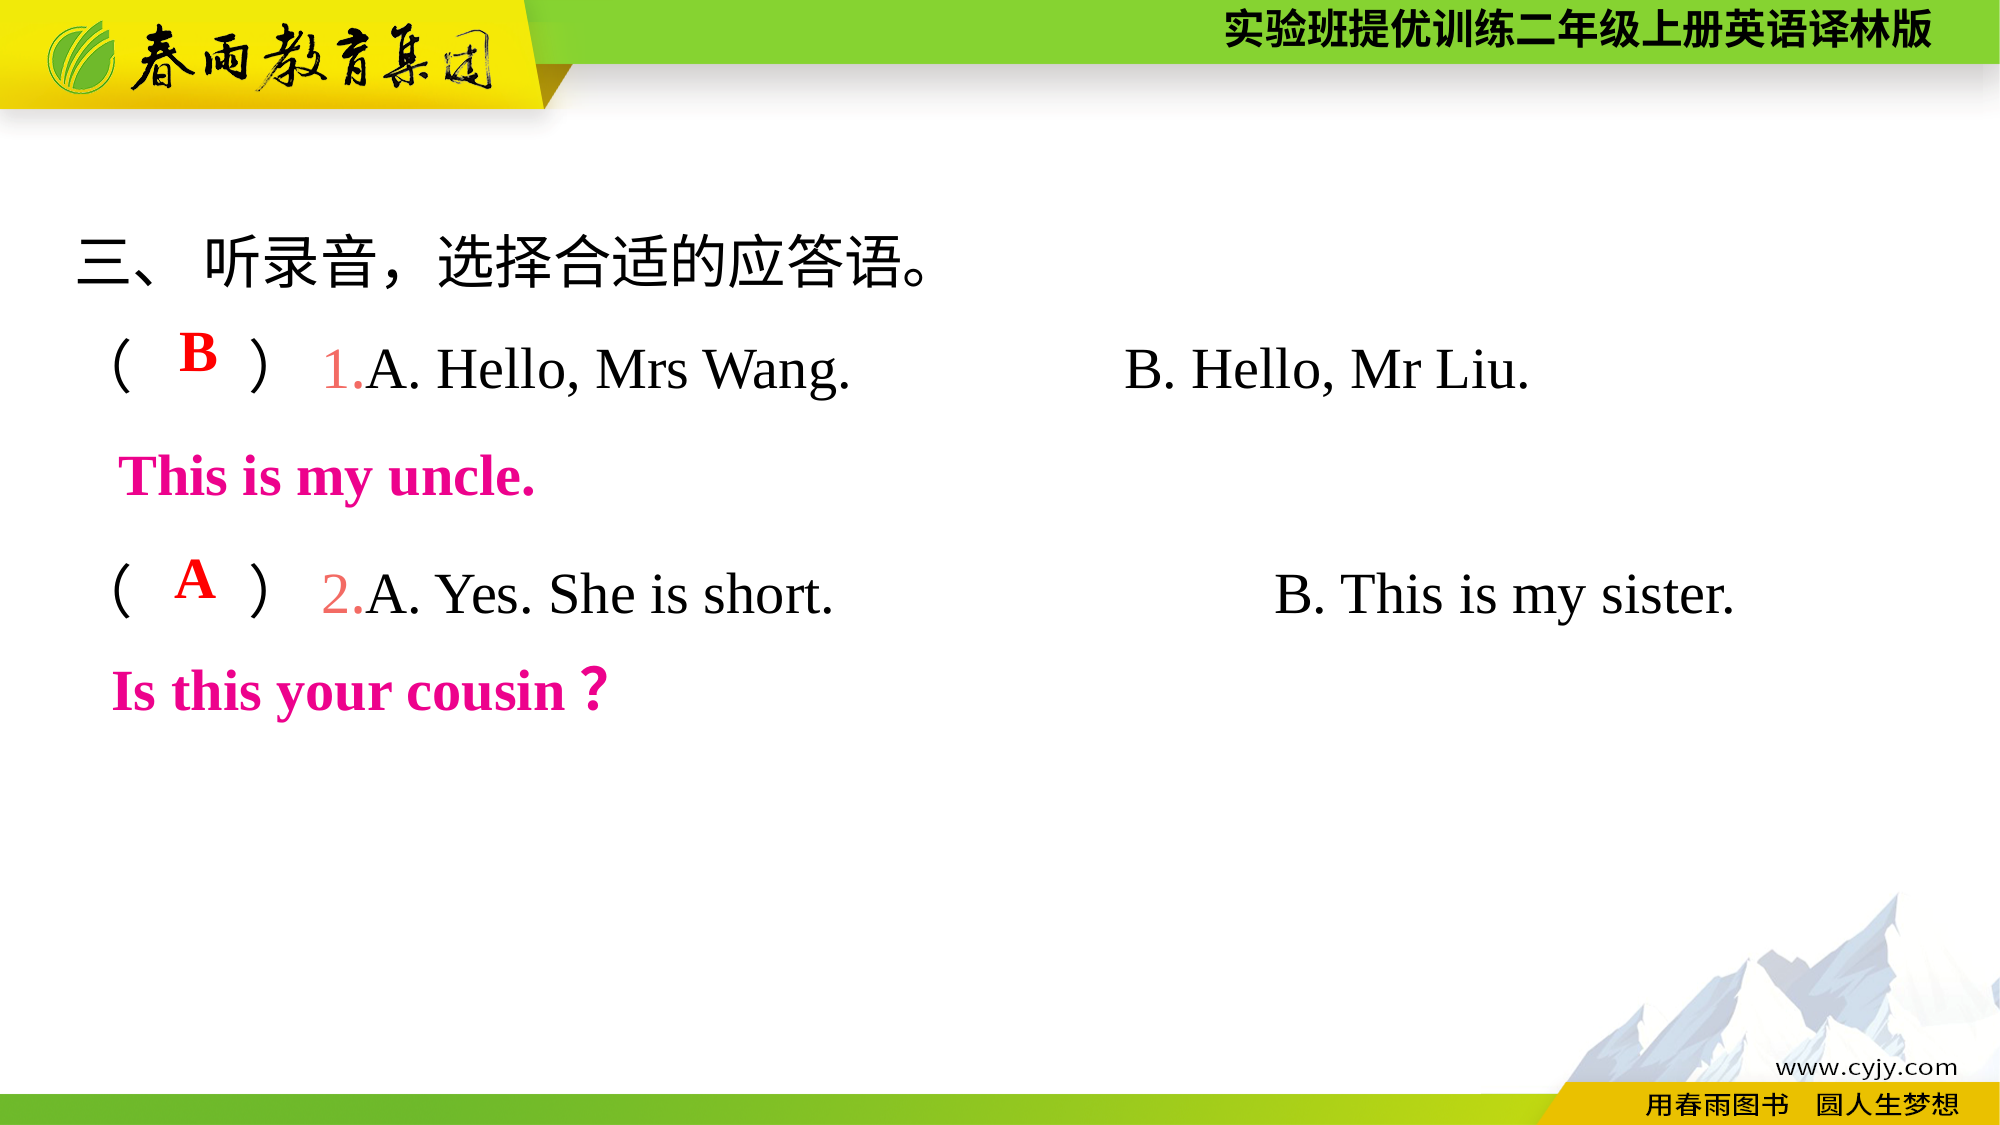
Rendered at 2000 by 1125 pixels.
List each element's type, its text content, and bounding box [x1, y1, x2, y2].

text_box This is my uncle. [103, 394, 1585, 515]
list 三、 听录音，选择合适的应答语。 （ ）1.A. Hello, Mrs Wang. B. Hello, Mr Liu. （ ）2.A. Yes. She is short. B. This is my sister. [59, 182, 1944, 638]
text_box B [164, 305, 234, 391]
picture [0, 0, 2000, 1125]
text_box A [159, 532, 232, 618]
text_box Is this your cousin？ [96, 609, 1520, 730]
